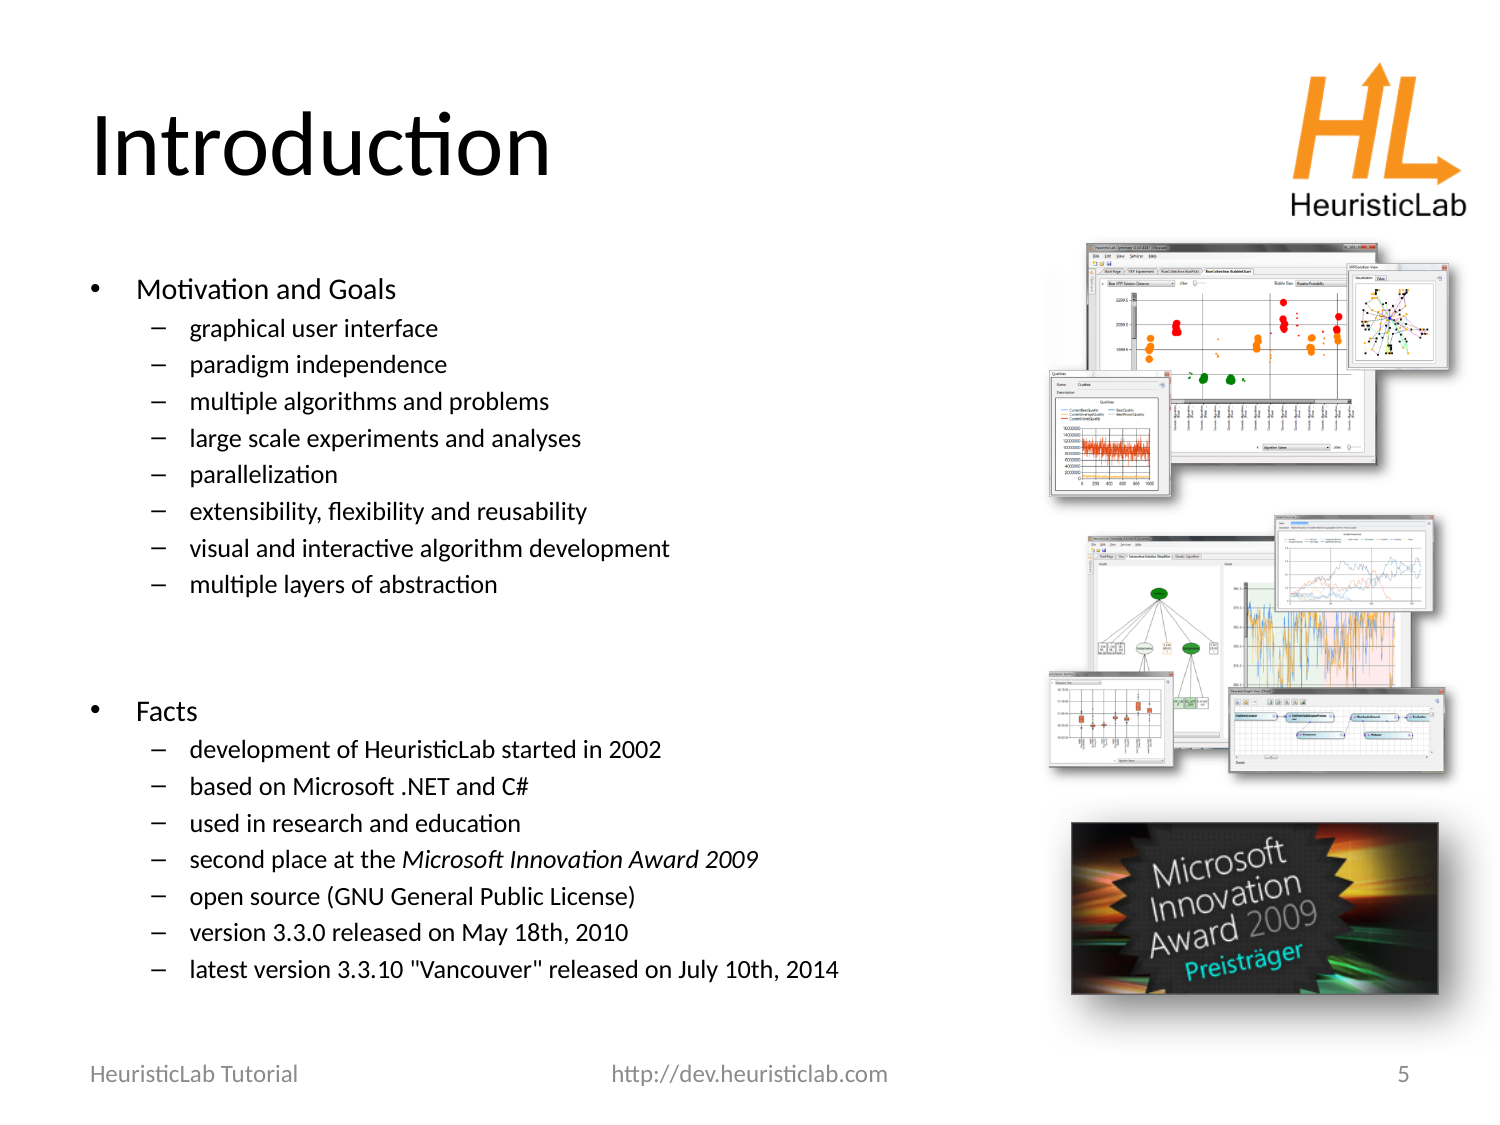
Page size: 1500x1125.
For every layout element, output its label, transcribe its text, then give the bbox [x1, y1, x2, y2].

slide_number HeuristicLab Tutorial [75, 1042, 425, 1103]
footer http://dev.heuristiclab.com [512, 1042, 988, 1103]
picture [1070, 822, 1439, 995]
title Introduction [75, 45, 1282, 233]
slide_number 5 [1074, 1042, 1425, 1103]
picture [1037, 27, 1474, 795]
list Motivation and Goals graphical user interface paradigm independence multiple algorithms and problems large scale experiments and analyses parallelization extensibility, flexibility and reusability visual and interactive algorithm development multiple layers of abstraction Facts development of HeuristicLab started in 2002 based on Microsoft .NET and C# used in research and education second place at the Microsoft Innovation Award 2009 open source (GNU General Public License) version 3.3.0 released on May 18th, 2010 latest version 3.3.10 "Vancouver" released on July 10th, 2014 [75, 262, 1099, 1005]
